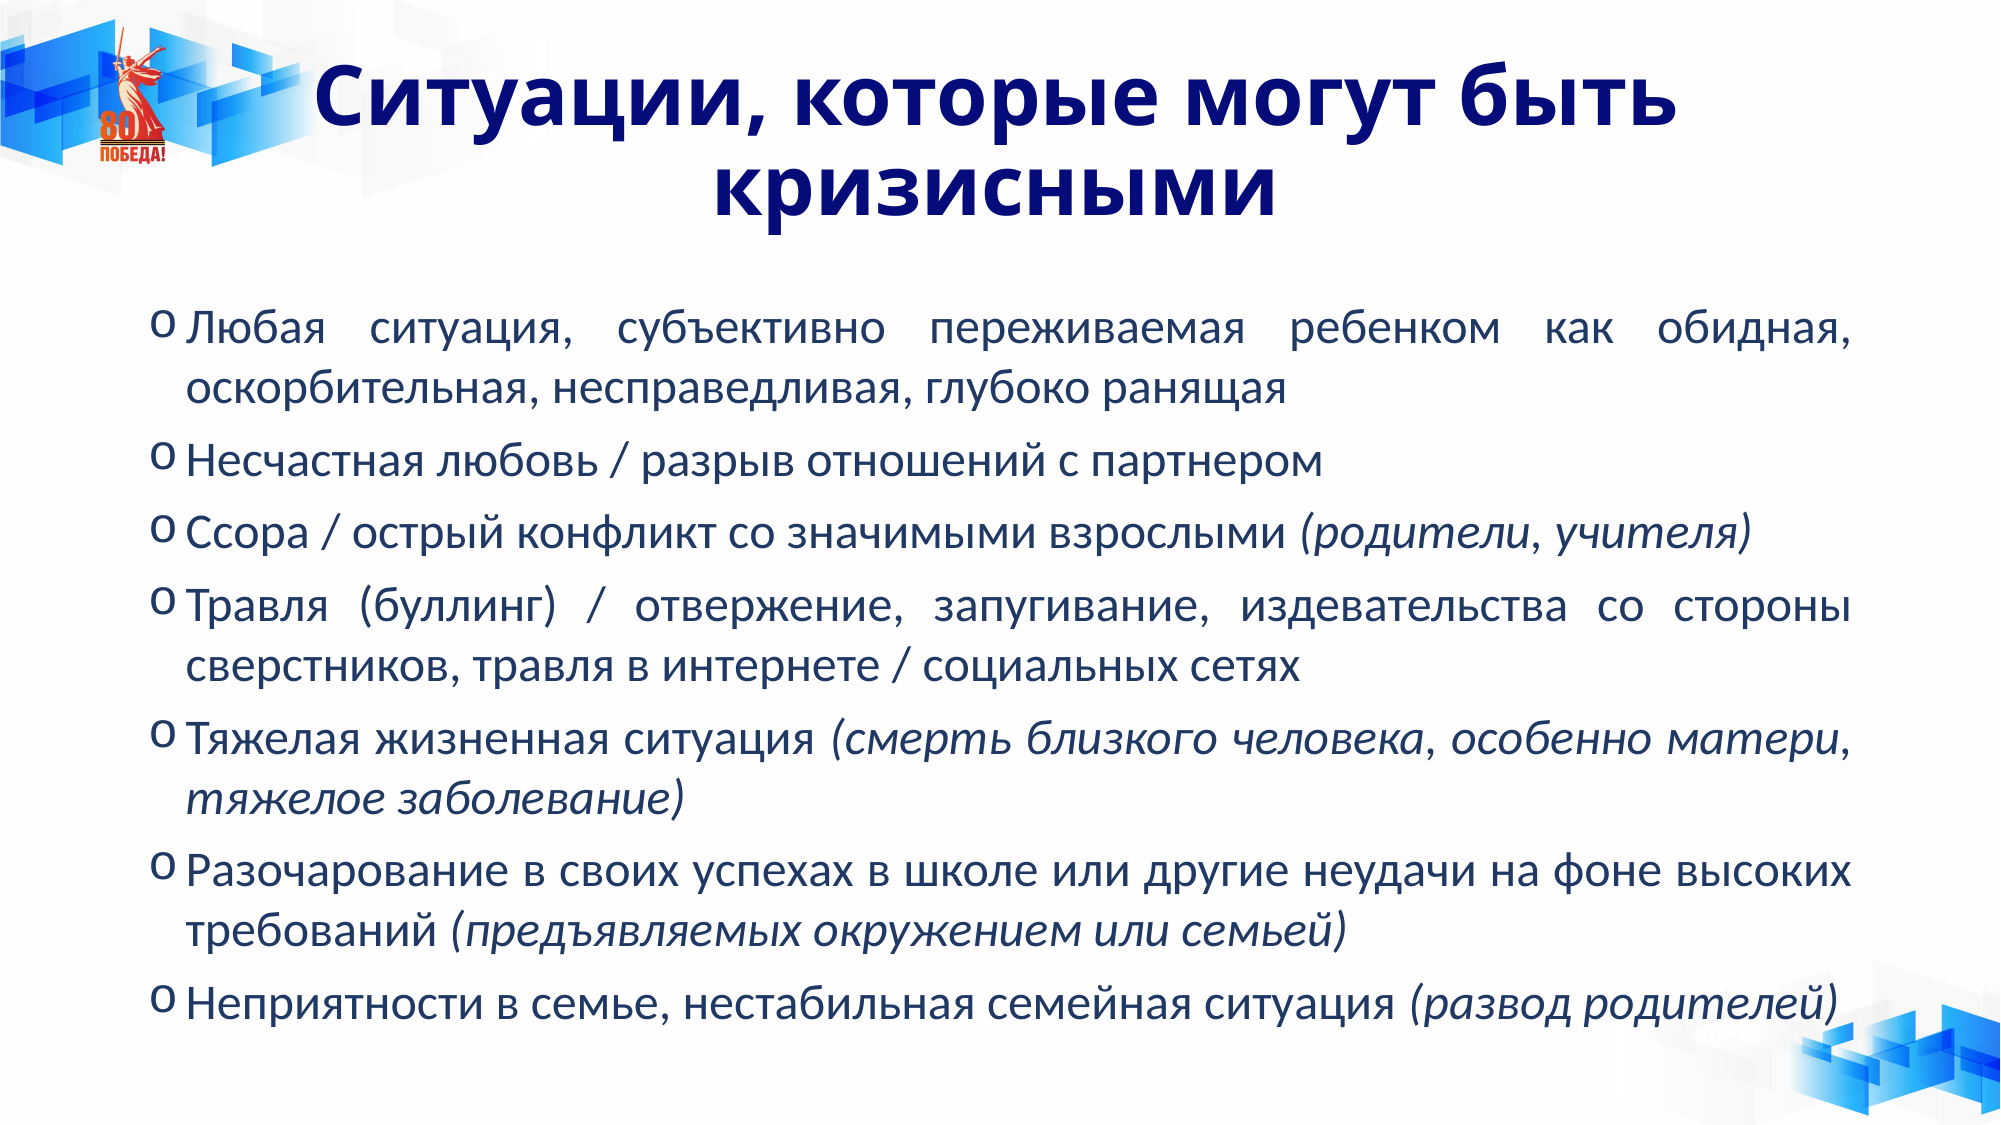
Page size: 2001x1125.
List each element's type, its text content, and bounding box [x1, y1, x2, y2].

title Ситуации, которые могут быть кризисными [133, 91, 1859, 196]
list Любая ситуация, субъективно переживаемая ребенком как обидная, оскорбительная, несправедливая, глубоко ранящая Несчастная любовь / разрыв отношений с партнером Ссора / острый конфликт со значимыми взрослыми (родители, учителя) Травля (буллинг) / отвержение, запугивание, издевательства со стороны сверстников, травля в интернете / социальных сетях Тяжелая жизненная ситуация (смерть близкого человека, особенно матери, тяжелое заболевание) Разочарование в своих успехах в школе или другие неудачи на фоне высоких требований (предъявляемых окружением или семьей) Неприятности в семье, нестабильная семейная ситуация (развод родителей) [133, 286, 1869, 782]
picture [0, 0, 2001, 1125]
